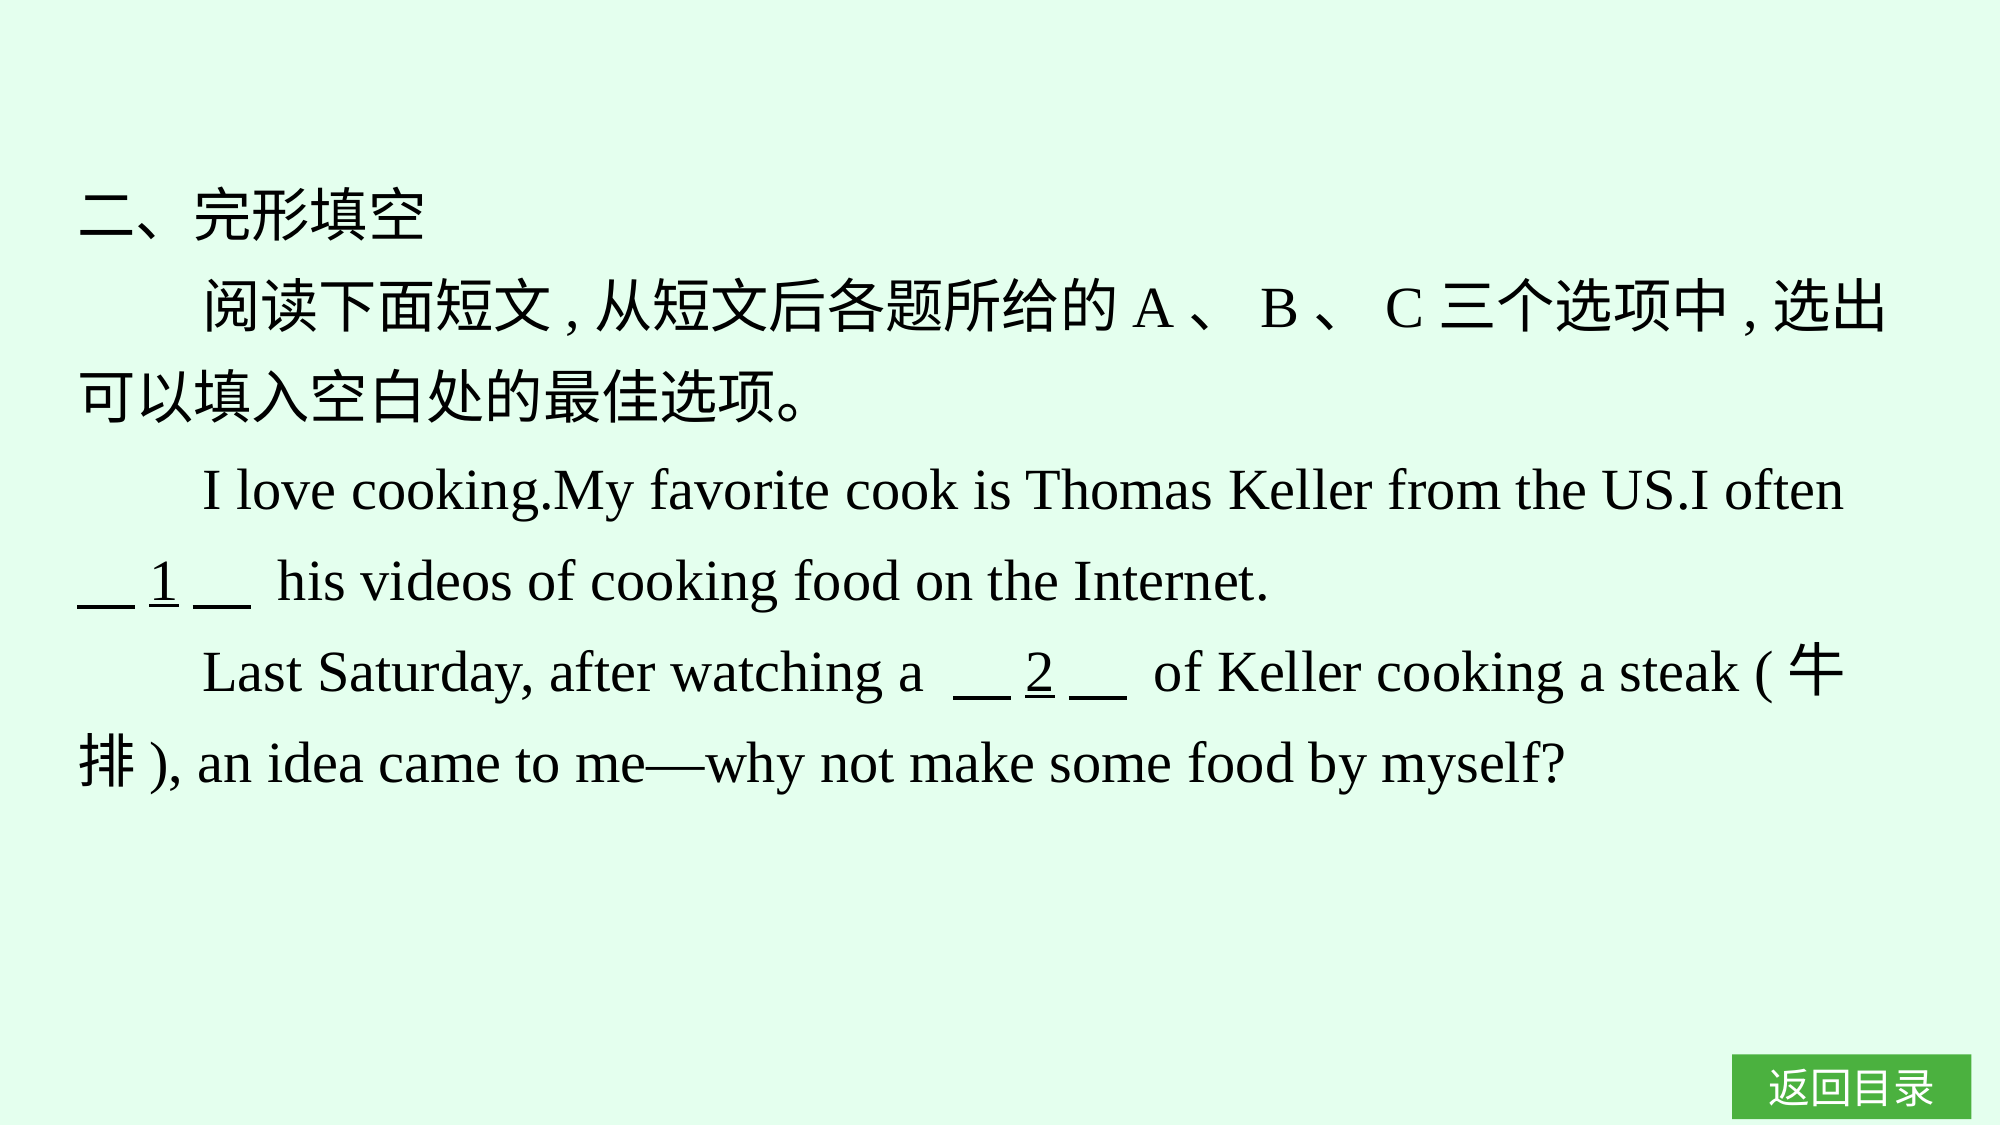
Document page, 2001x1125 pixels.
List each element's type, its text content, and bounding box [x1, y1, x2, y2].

text_box 二、完形填空 阅读下面短文,从短文后各题所给的A、B、C三个选项中,选出可以填入空白处的最佳选项。 I love cooking.My favorite cook is Thomas Keller from the US.I often 1 his videos of cooking food on the Internet. Last Saturday, after watching a 2 of Keller cooking a steak (牛排), an idea came to me—why not make some food by myself? [62, 149, 1938, 802]
